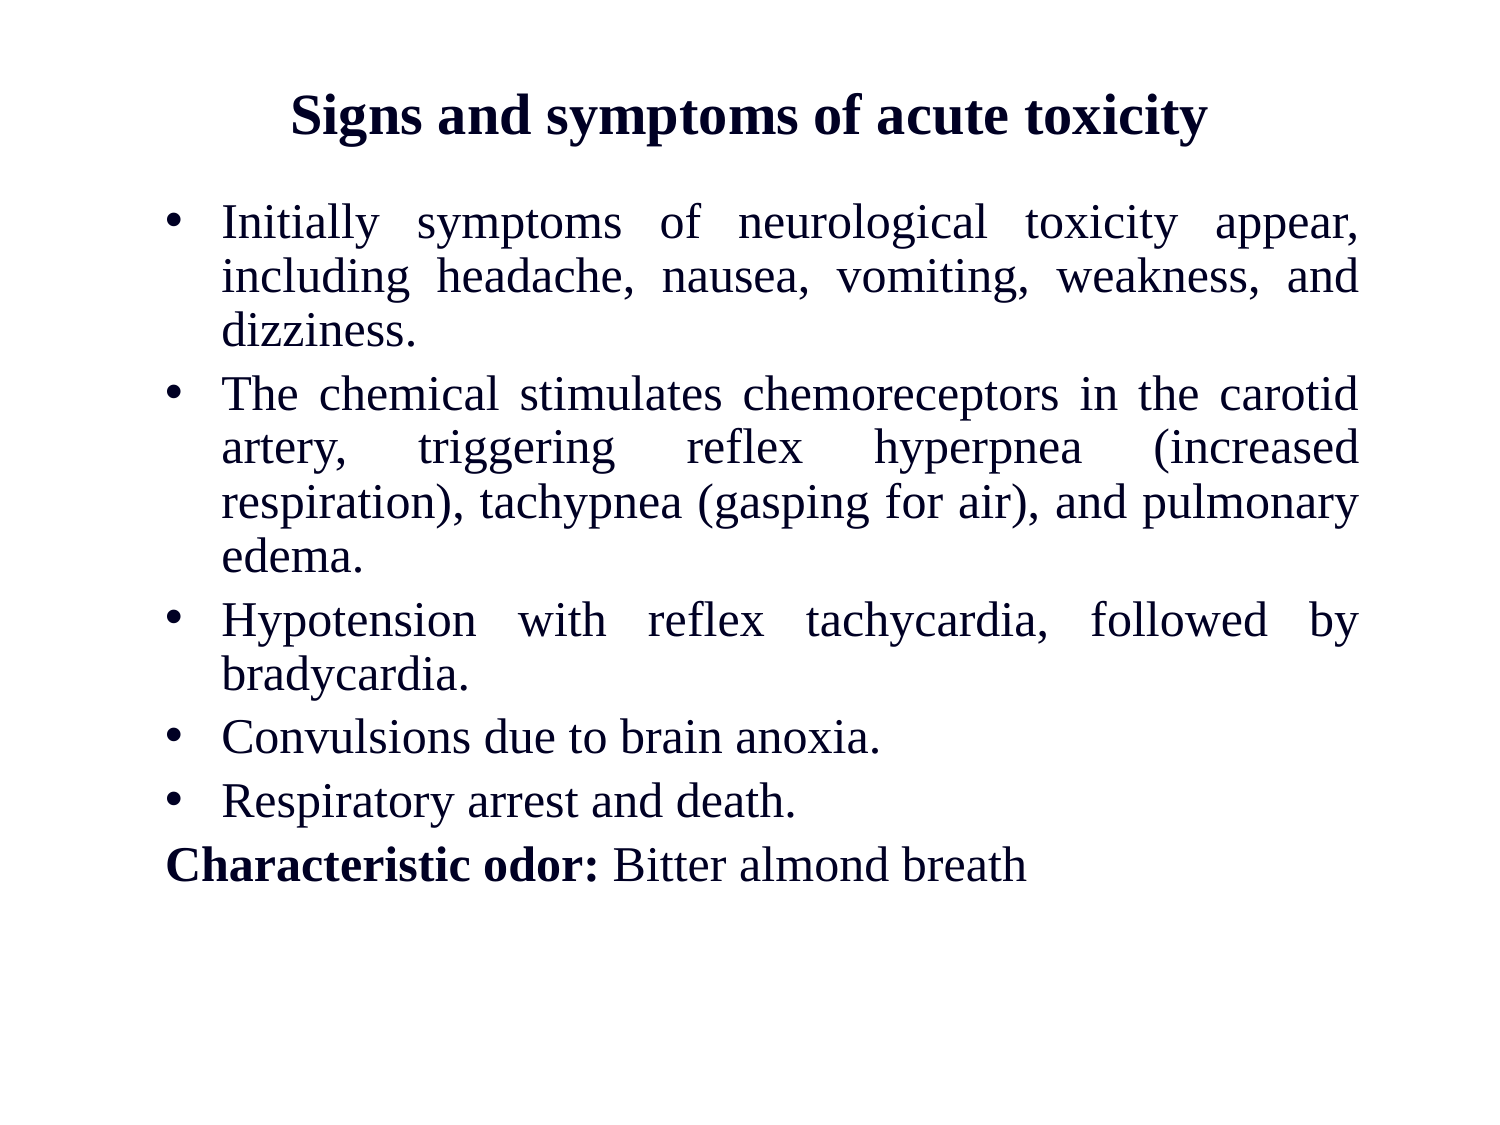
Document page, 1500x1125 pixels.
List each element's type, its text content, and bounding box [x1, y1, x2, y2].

list Initially symptoms of neurological toxicity appear, including headache, nausea, vomiting, weakness, and dizziness. The chemical stimulates chemoreceptors in the carotid artery, triggering reflex hyperpnea (increased respiration), tachypnea (gasping for air), and pulmonary edema. Hypotension with reflex tachycardia, followed by bradycardia. Convulsions due to brain anoxia. Respiratory arrest and death. Characteristic odor: Bitter almond breath [150, 187, 1375, 988]
title Signs and symptoms of acute toxicity [75, 47, 1425, 175]
